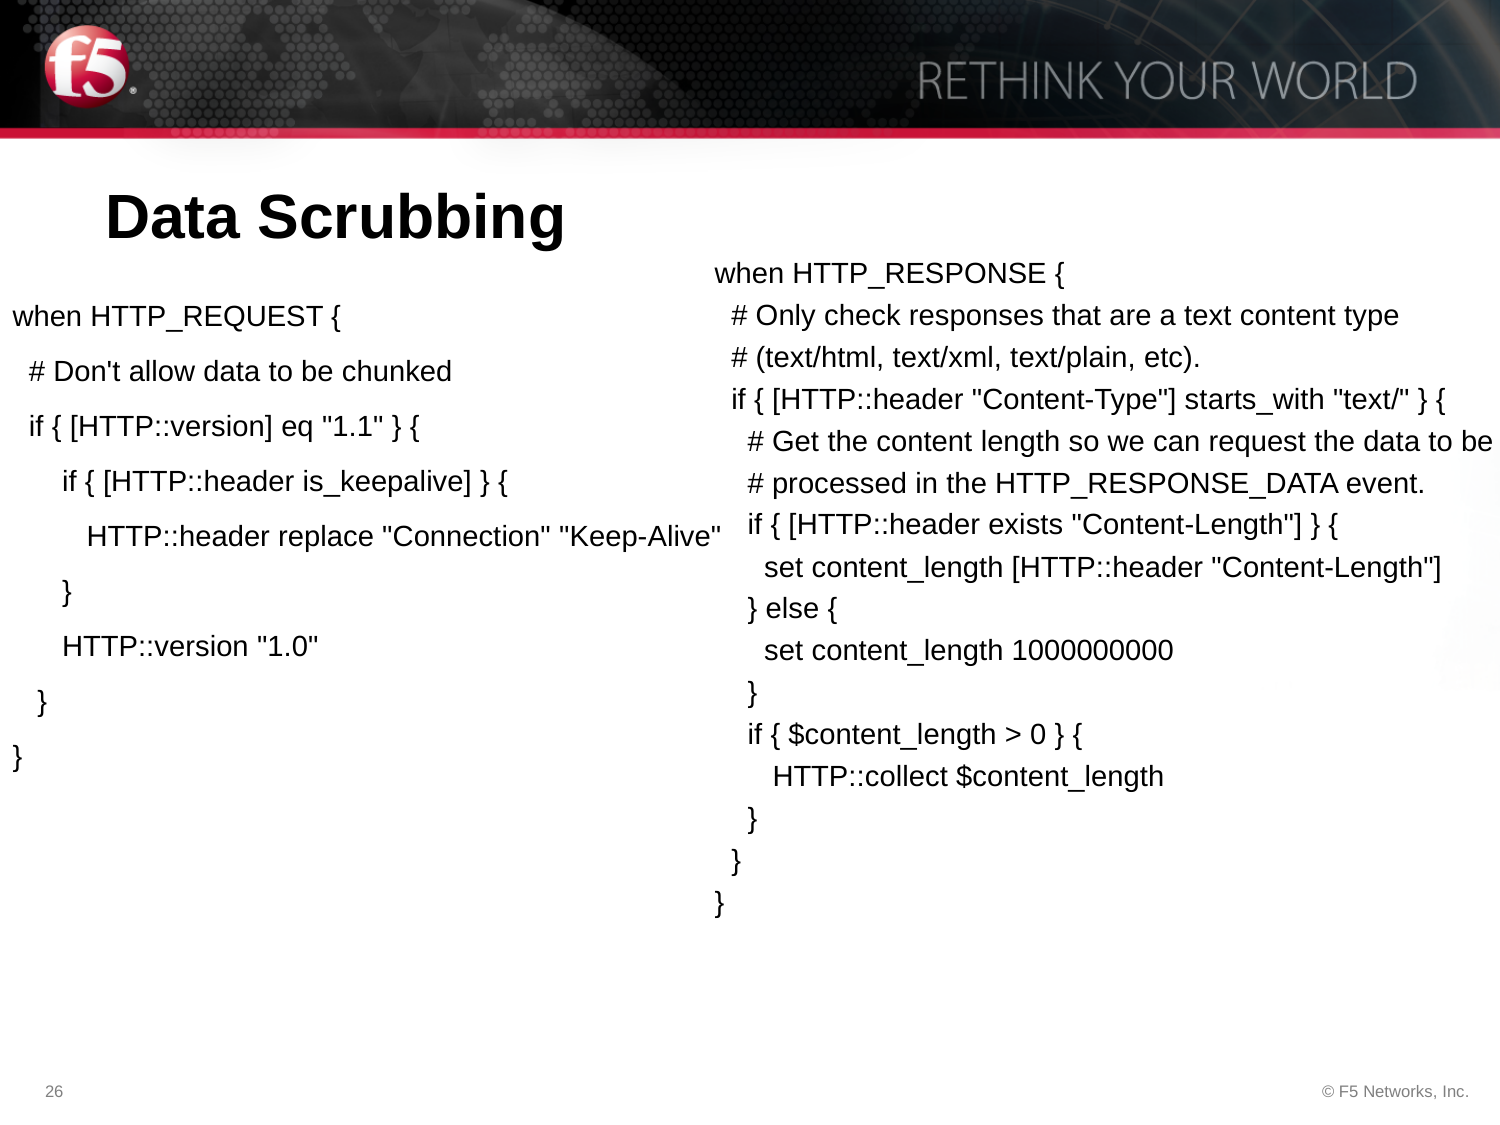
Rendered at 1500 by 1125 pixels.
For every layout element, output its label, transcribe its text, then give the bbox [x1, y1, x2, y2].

title Data Scrubbing [104, 179, 1396, 312]
picture [0, 0, 1500, 1125]
text_box when HTTP_RESPONSE { # Only check responses that are a text content type # (text/html, text/xml, text/plain, etc). if { [HTTP::header "Content-Type"] starts_with "text/" } { # Get the content length so we can request the data to be # processed in the HTTP_RESPONSE_DATA event. if { [HTTP::header exists "Content-Length"] } { set content_length [HTTP::header "Content-Length"] } else { set content_length 1000000000 } if { $content_length > 0 } { HTTP::collect $content_length } } } [699, 239, 1500, 968]
list when HTTP_REQUEST { # Don't allow data to be chunked if { [HTTP::version] eq "1.1" } { if { [HTTP::header is_keepalive] } { HTTP::header replace "Connection" "Keep-Alive" } HTTP::version "1.0" } } [12, 312, 699, 863]
